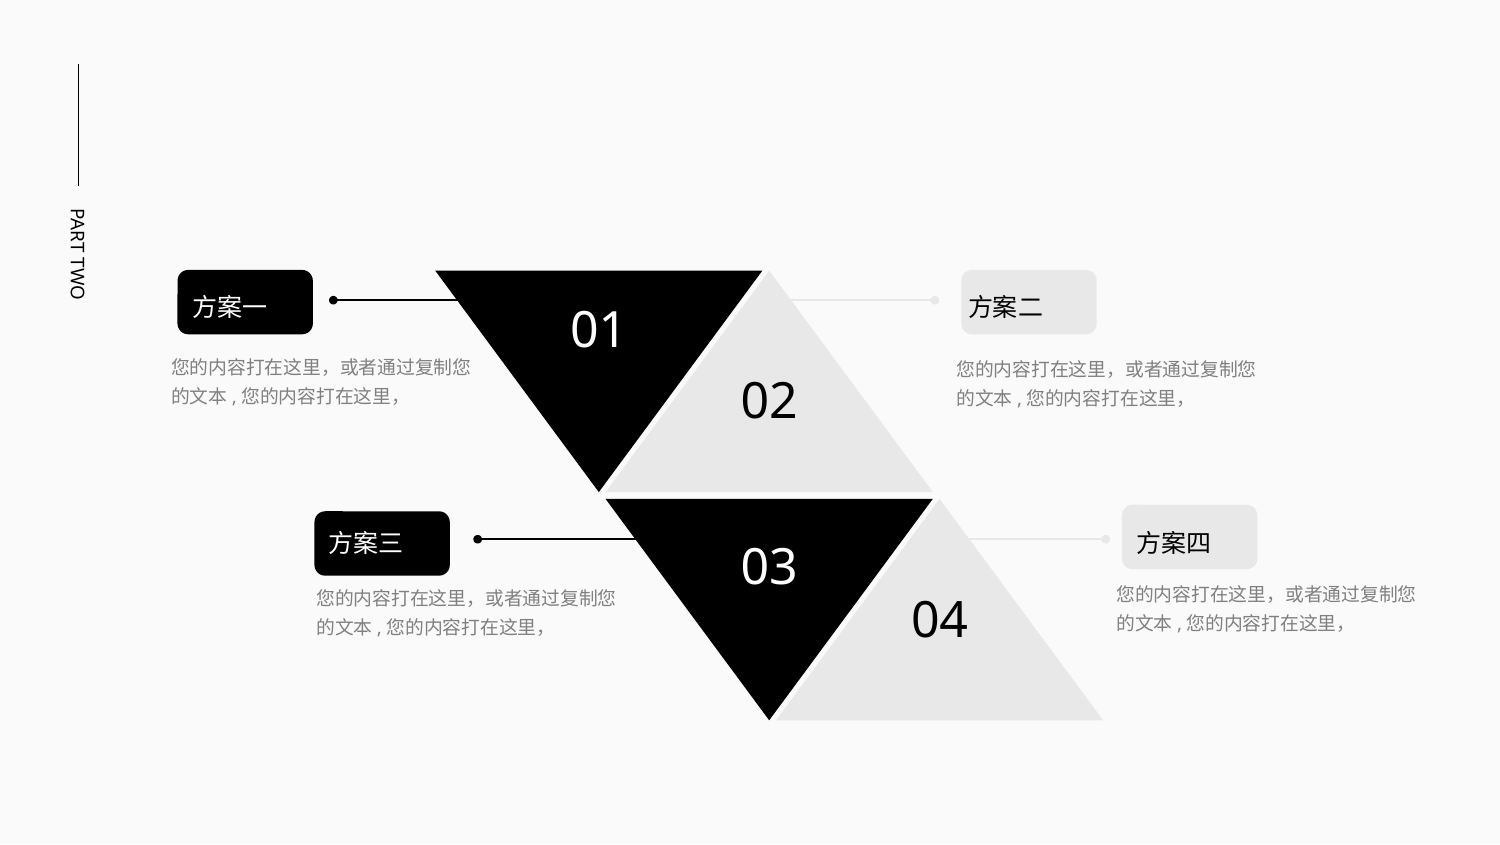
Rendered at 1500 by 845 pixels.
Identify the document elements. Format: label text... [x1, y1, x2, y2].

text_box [775, 498, 1104, 721]
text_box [956, 269, 1103, 335]
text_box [475, 536, 600, 542]
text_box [1121, 504, 1272, 570]
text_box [314, 511, 463, 576]
text_box 您的内容打在这里，或者通过复制您的文本,您的内容打在这里， [1108, 570, 1433, 640]
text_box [435, 270, 604, 493]
text_box PART TWO [59, 193, 98, 333]
text_box 您的内容打在这里，或者通过复制您的文本,您的内容打在这里， [159, 343, 429, 414]
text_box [605, 270, 934, 493]
text_box 您的内容打在这里，或者通过复制您的文本,您的内容打在这里， [945, 345, 1273, 415]
text_box 您的内容打在这里，或者通过复制您的文本,您的内容打在这里， [304, 574, 600, 644]
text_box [332, 297, 429, 303]
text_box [605, 498, 774, 721]
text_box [177, 269, 327, 335]
